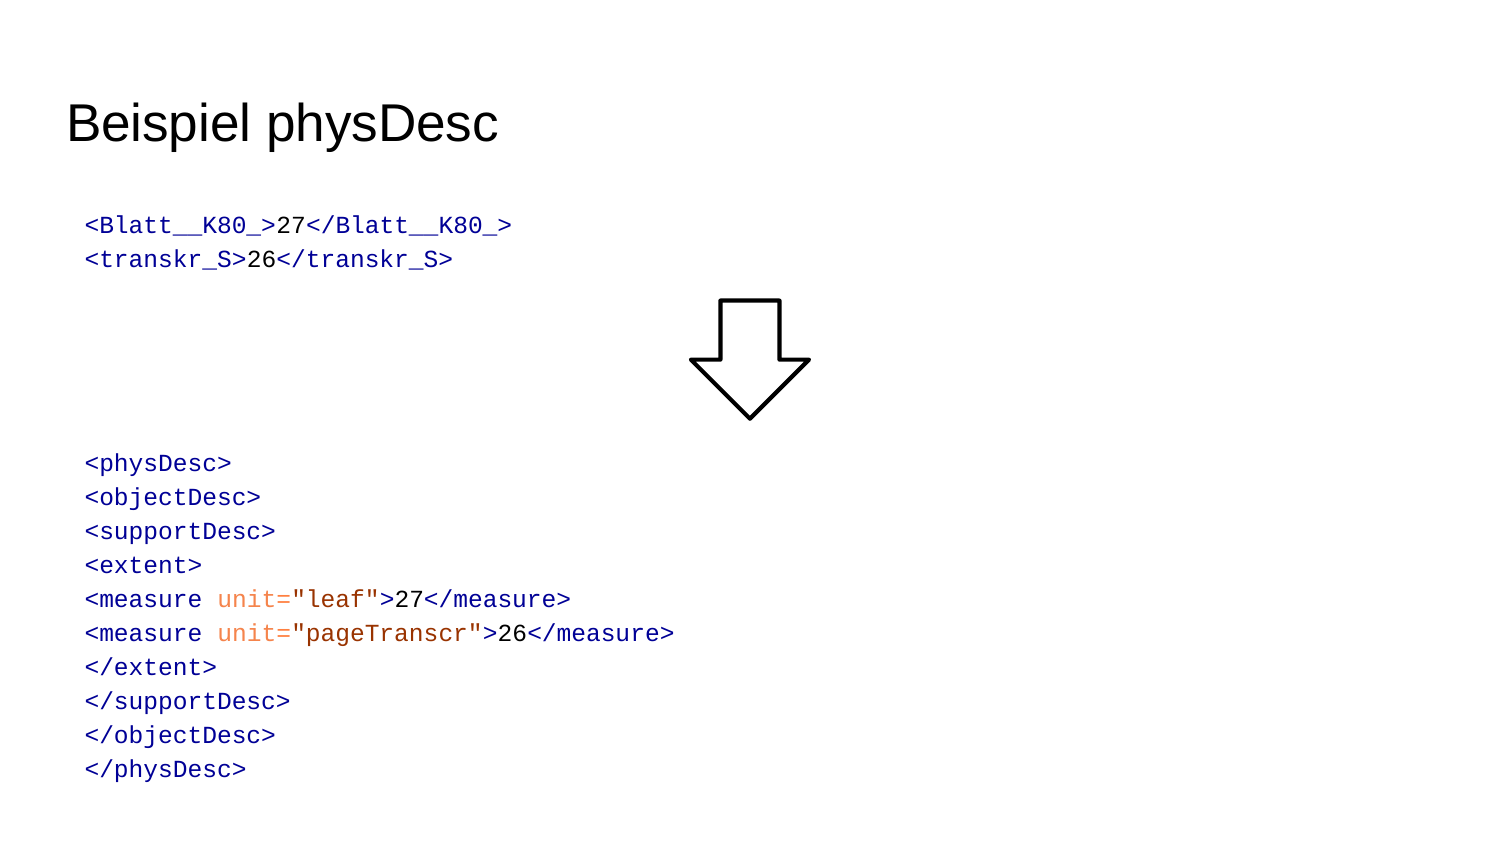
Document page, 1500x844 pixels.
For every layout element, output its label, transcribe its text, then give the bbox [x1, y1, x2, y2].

text_box [690, 300, 809, 419]
list <Blatt__K80_>27</Blatt__K80_> <transkr_S>26</transkr_S> <physDesc> <objectDesc> <supportDesc> <extent> <measure unit="leaf">27</measure> <measure unit="pageTranscr">26</measure> </extent> </supportDesc> </objectDesc> </physDesc> [51, 189, 1449, 802]
title Beispiel physDesc [51, 72, 1449, 167]
